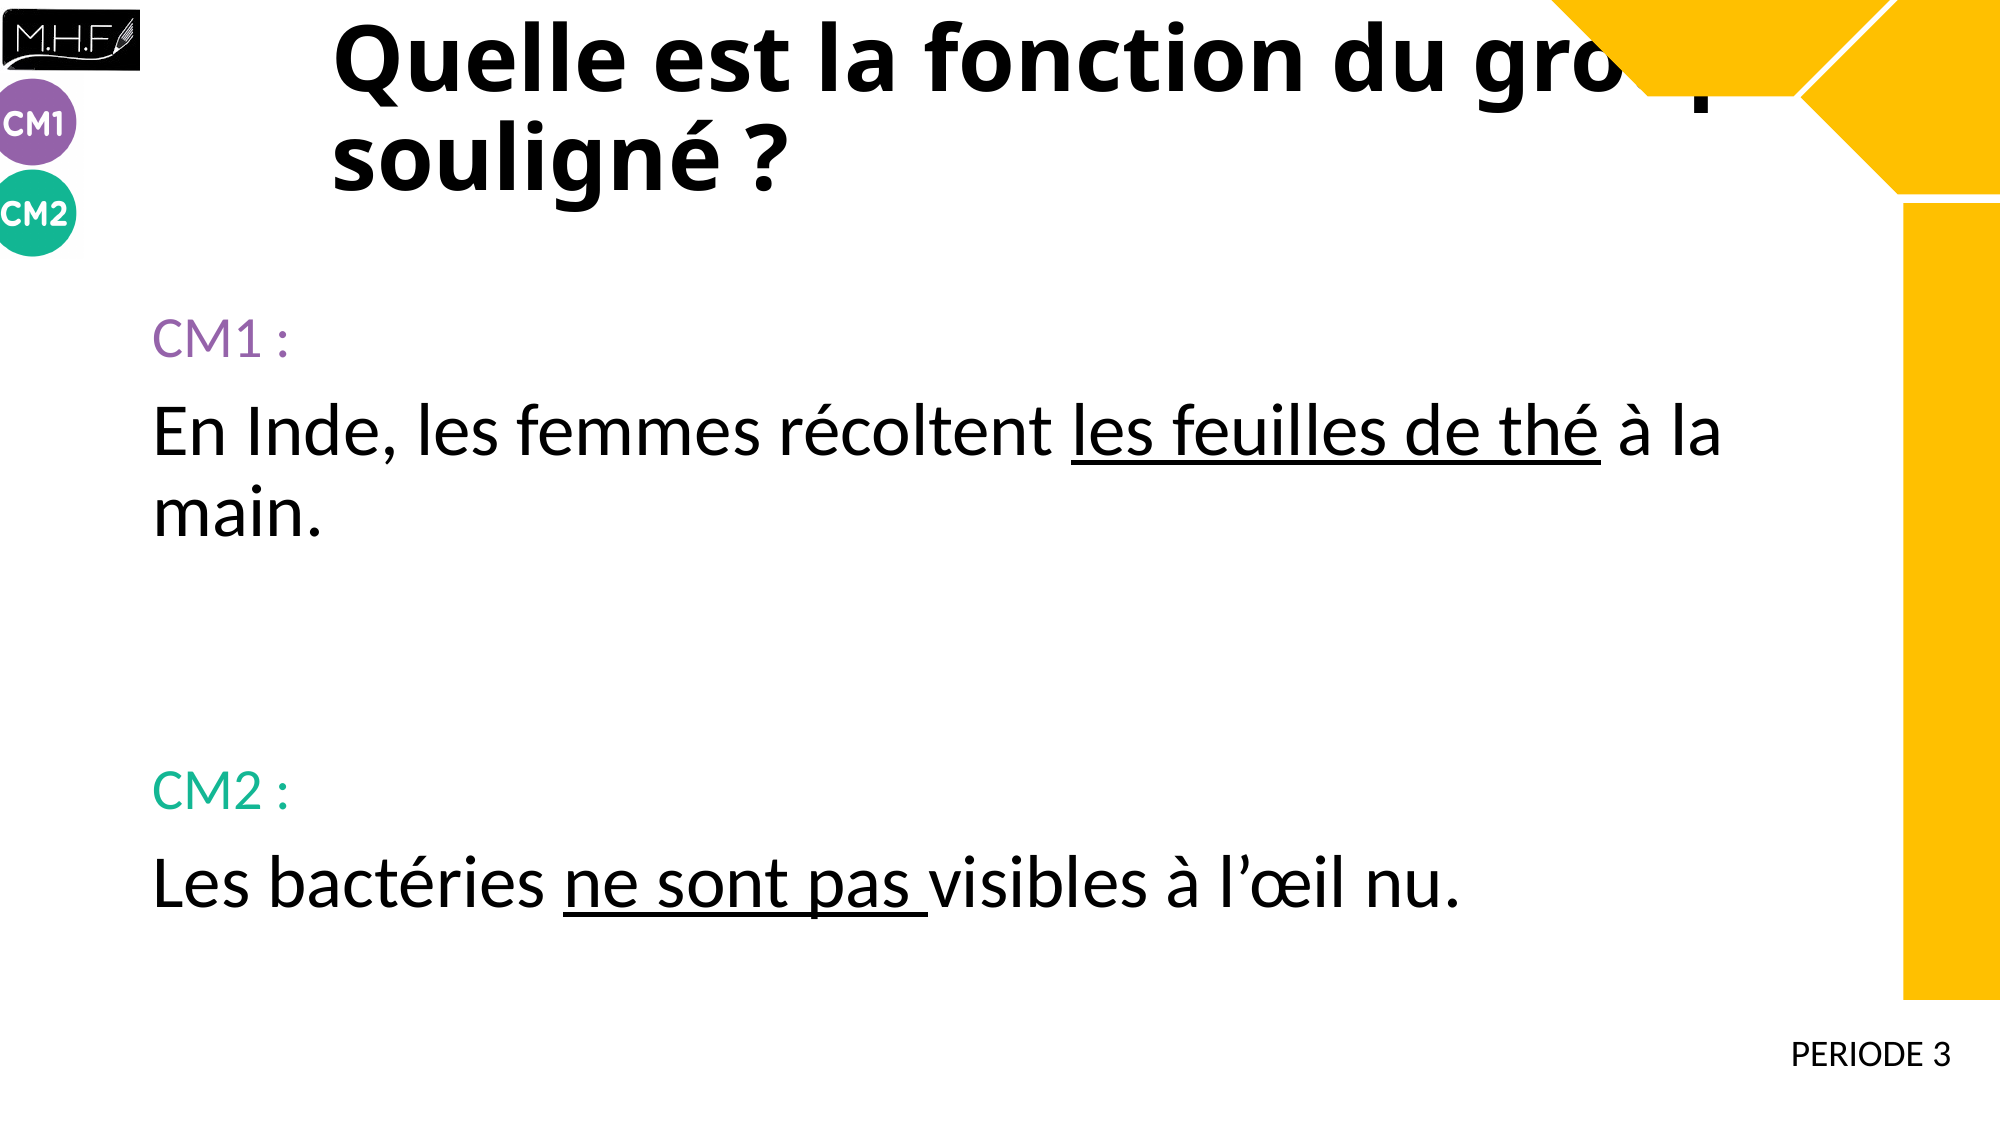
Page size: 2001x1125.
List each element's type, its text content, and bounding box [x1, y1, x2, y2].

list CM1 : En Inde, les femmes récoltent les feuilles de thé à la main. CM2 : Les bactéries ne sont pas visibles à l’œil nu. [137, 299, 1863, 1014]
text_box [1799, 0, 2000, 196]
text_box [1549, 0, 1892, 98]
text_box [1902, 202, 2000, 1001]
text_box PERIODE 3 [1362, 1021, 1967, 1082]
picture [0, 7, 140, 259]
title Quelle est la fonction du groupe souligné ? [316, 3, 1863, 221]
